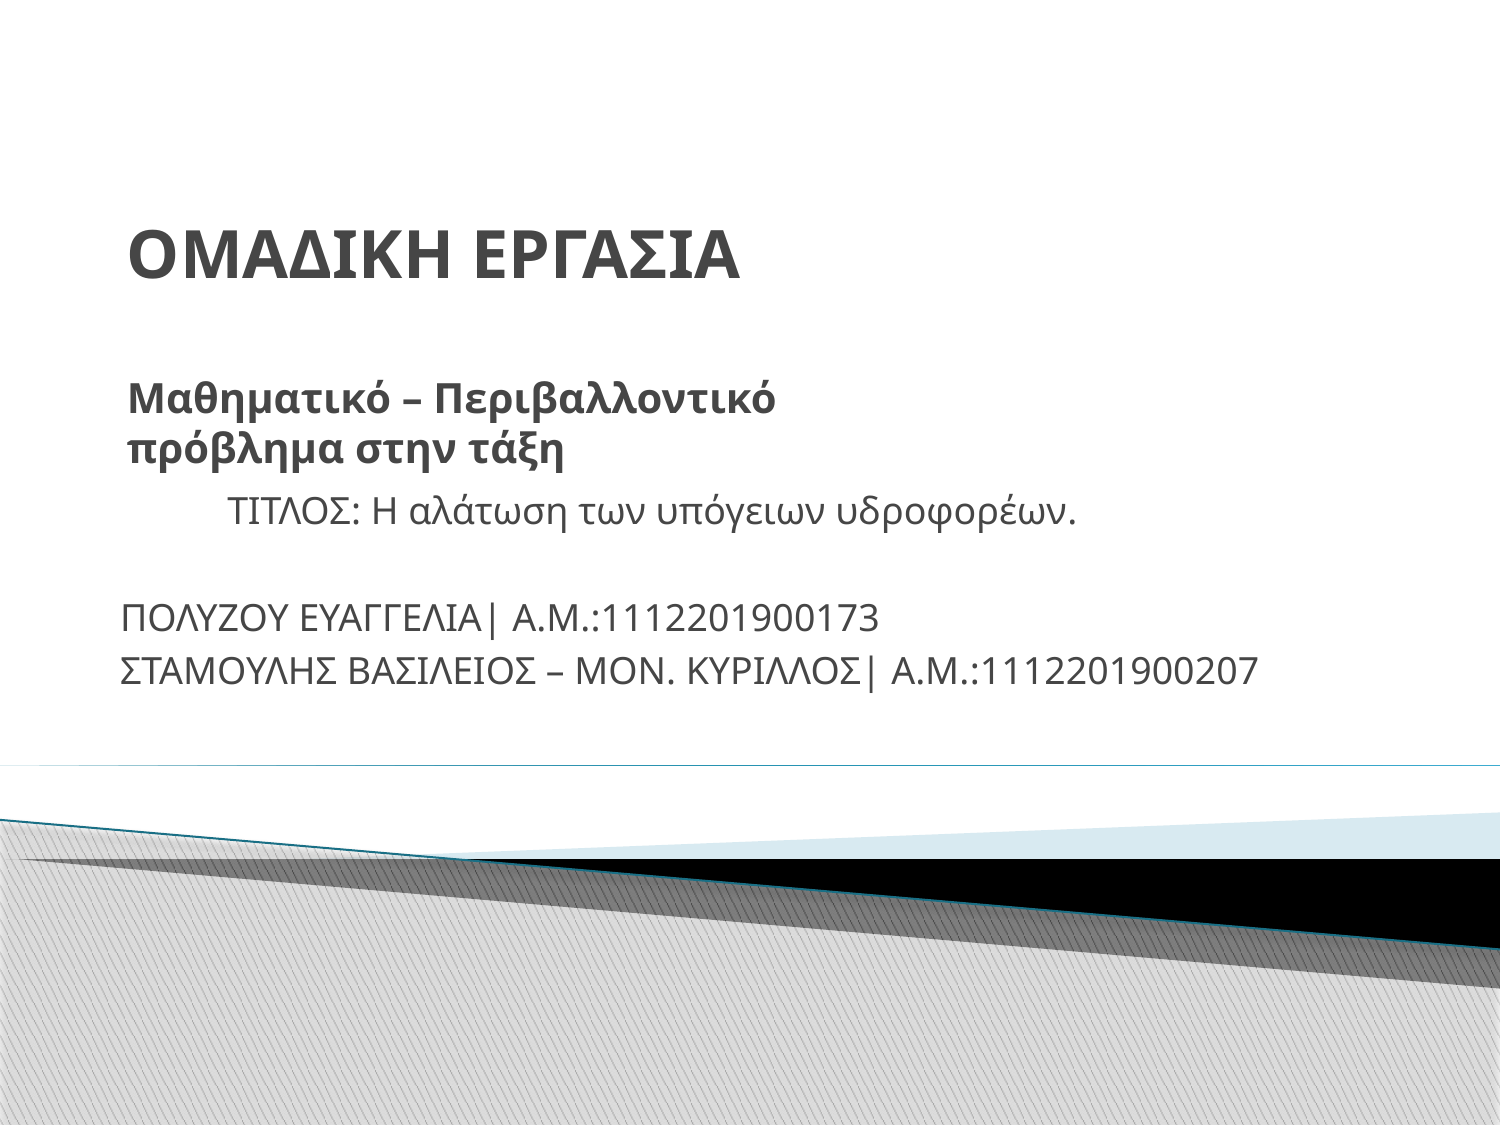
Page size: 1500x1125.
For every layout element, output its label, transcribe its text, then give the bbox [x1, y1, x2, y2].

subtitle ΤΙΤΛΟΣ: Η αλάτωση των υπόγειων υδροφορέων. ΠΟΛΥΖΟΥ ΕΥΑΓΓΕΛΙΑ| Α.Μ.:1112201900173 ΣΤΑΜΟΥΛΗΣ ΒΑΣΙΛΕΙΟΣ – ΜΟΝ. ΚΥΡΙΛΛΟΣ| Α.Μ.:1112201900207 [112, 479, 1388, 790]
picture [5, 859, 1500, 989]
title ΟΜΑΔΙΚΗ ΕΡΓΑΣΙΑ Μαθηματικό – Περιβαλλοντικό πρόβλημα στην τάξη [112, 90, 1388, 479]
